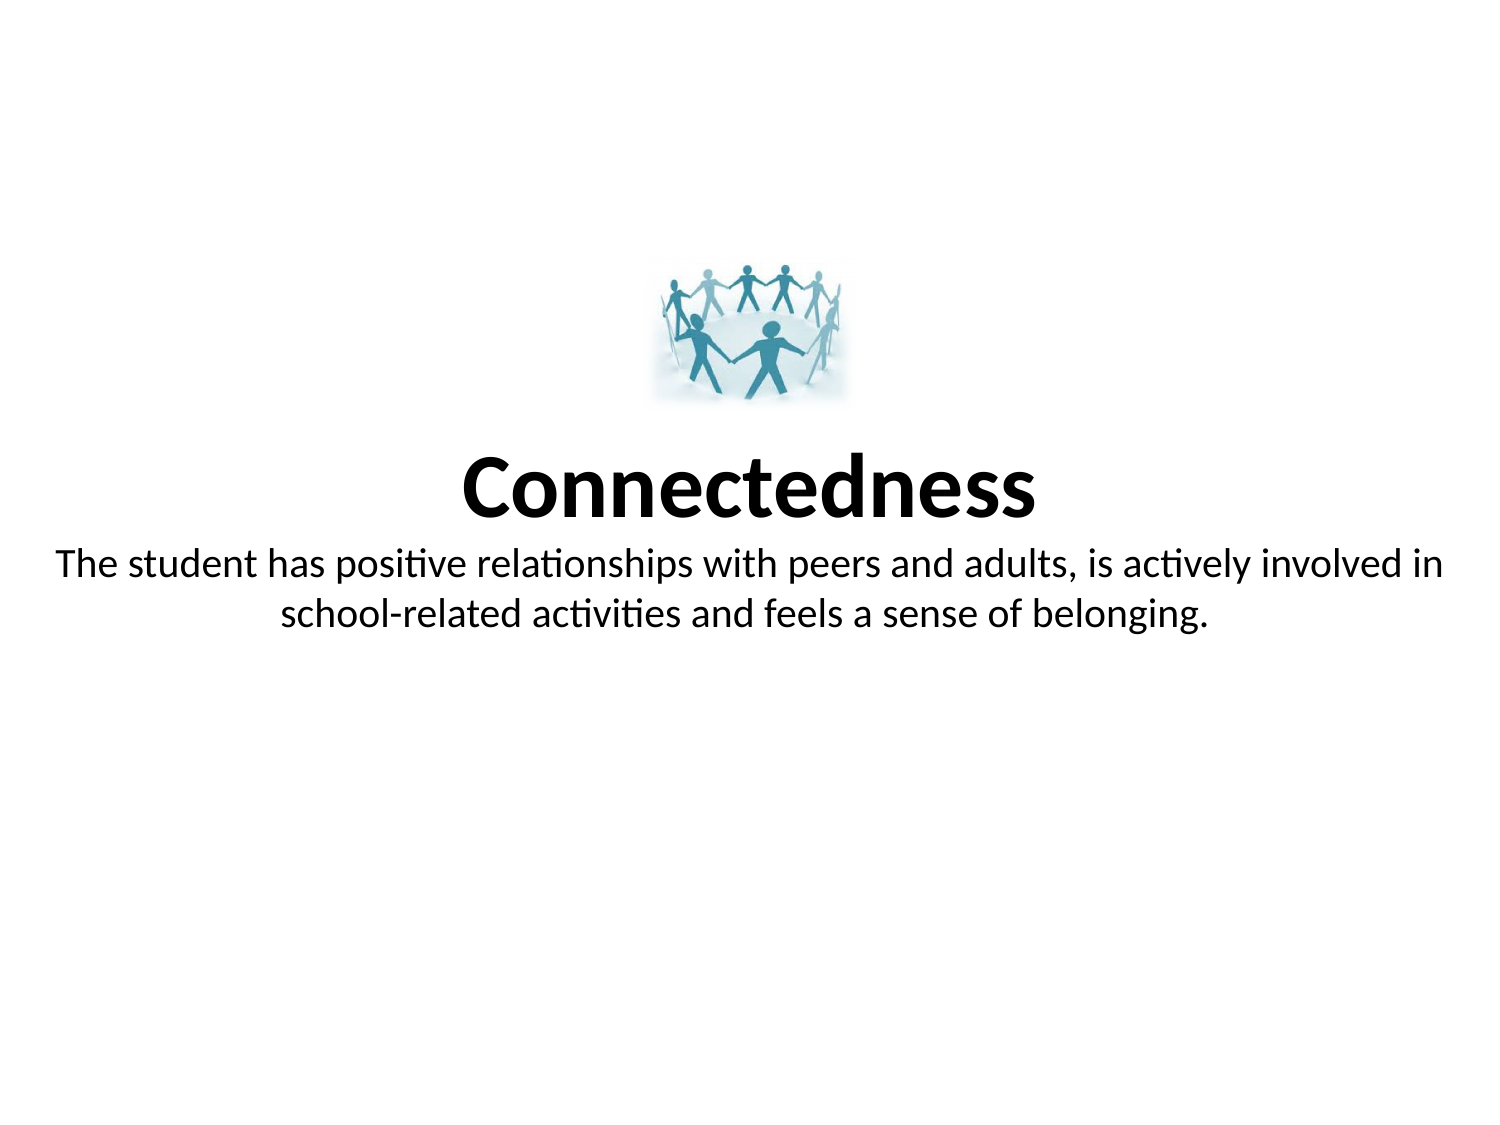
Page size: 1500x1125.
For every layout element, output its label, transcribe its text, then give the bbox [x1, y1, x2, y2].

title Connectedness The student has positive relationships with peers and adults, is actively involved in school-related activities and feels a sense of belonging. [0, 410, 1500, 652]
picture [643, 249, 857, 411]
